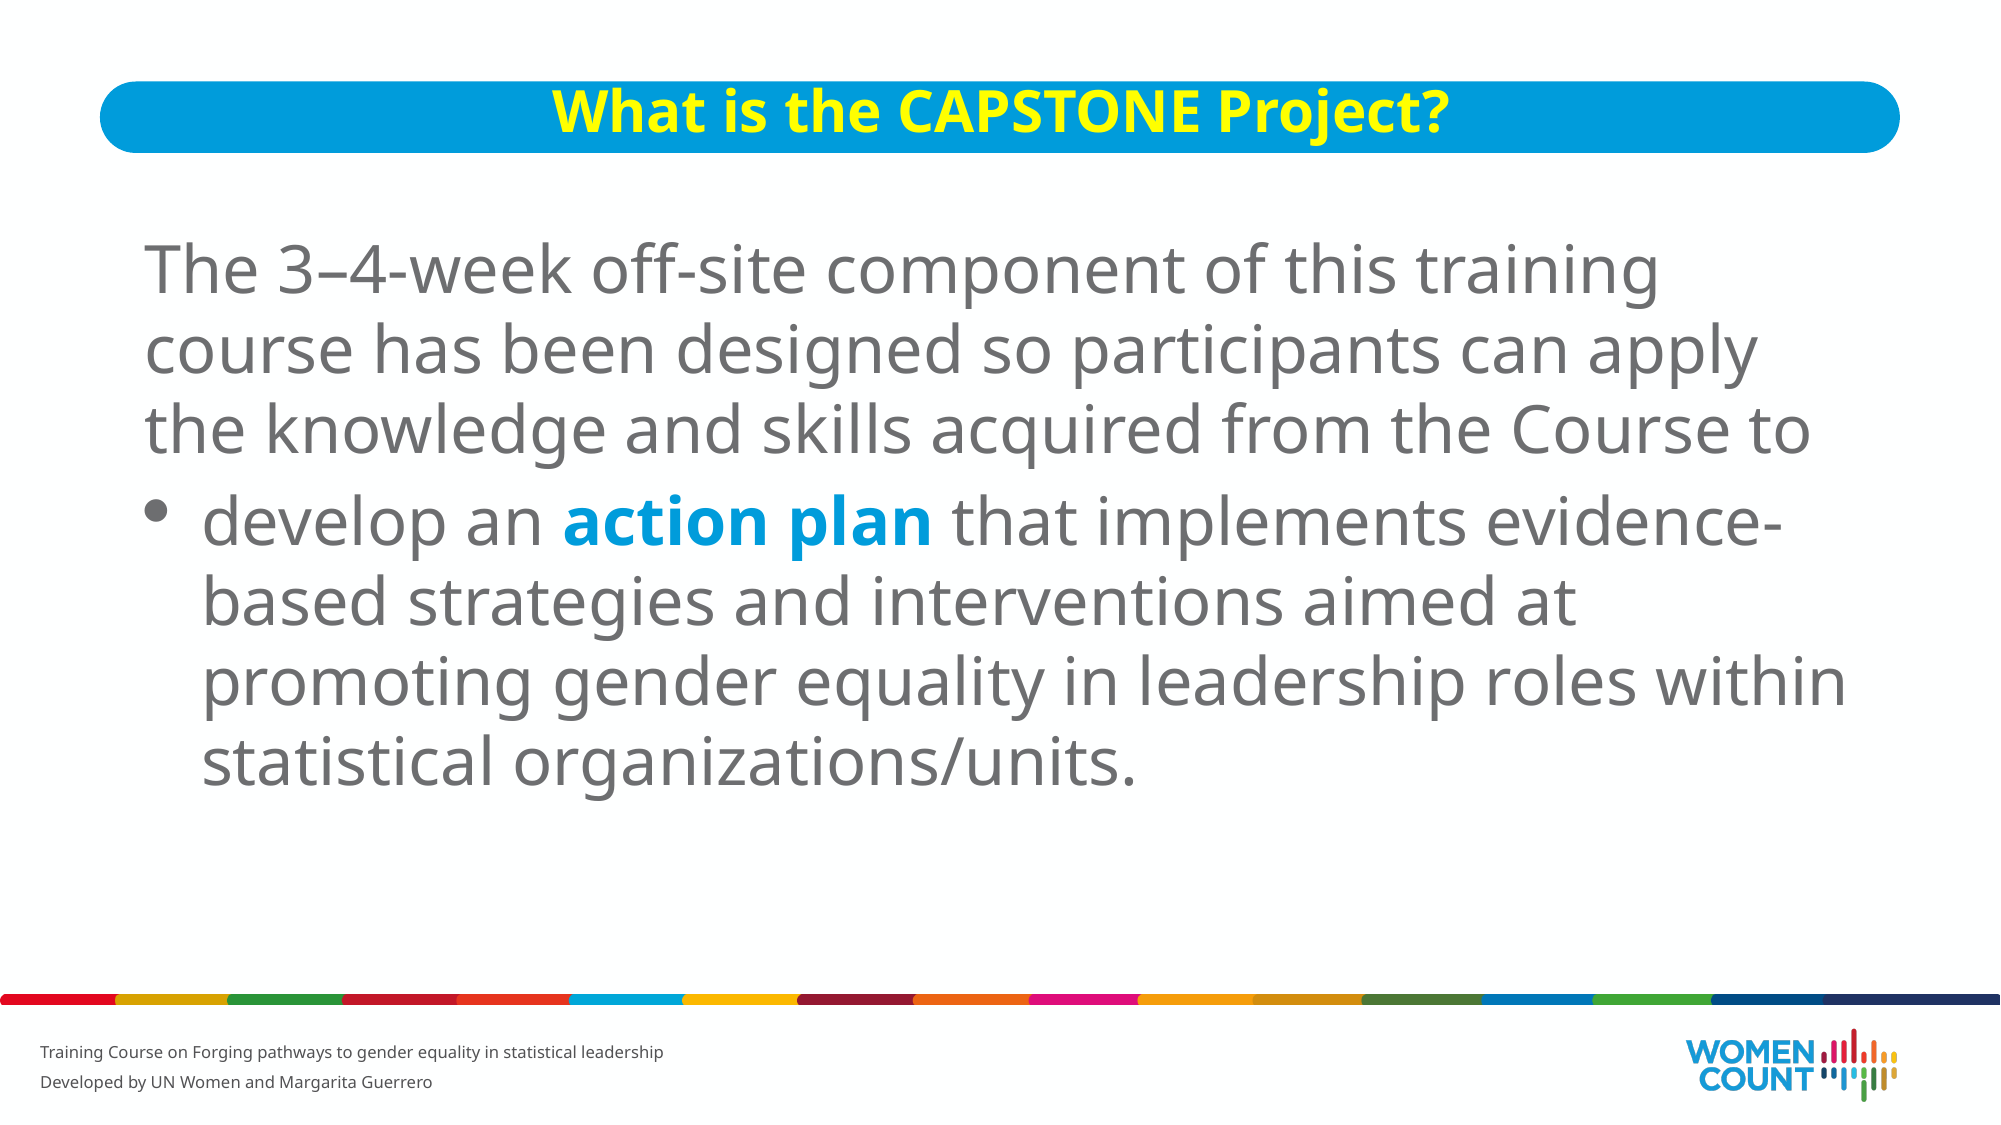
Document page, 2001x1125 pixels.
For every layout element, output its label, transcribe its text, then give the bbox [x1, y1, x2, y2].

text_box The 3–4-week off-site component of this training course has been designed so participants can apply the knowledge and skills acquired from the Course to develop an action plan that implements evidence-based strategies and interventions aimed at promoting gender equality in leadership roles within statistical organizations/units. [130, 219, 1872, 807]
text_box Training Course on Forging pathways to gender equality in statistical leadership Developed by UN Women and Margarita Guerrero [40, 1031, 1284, 1125]
list What is the CAPSTONE Project? [130, 73, 1872, 145]
